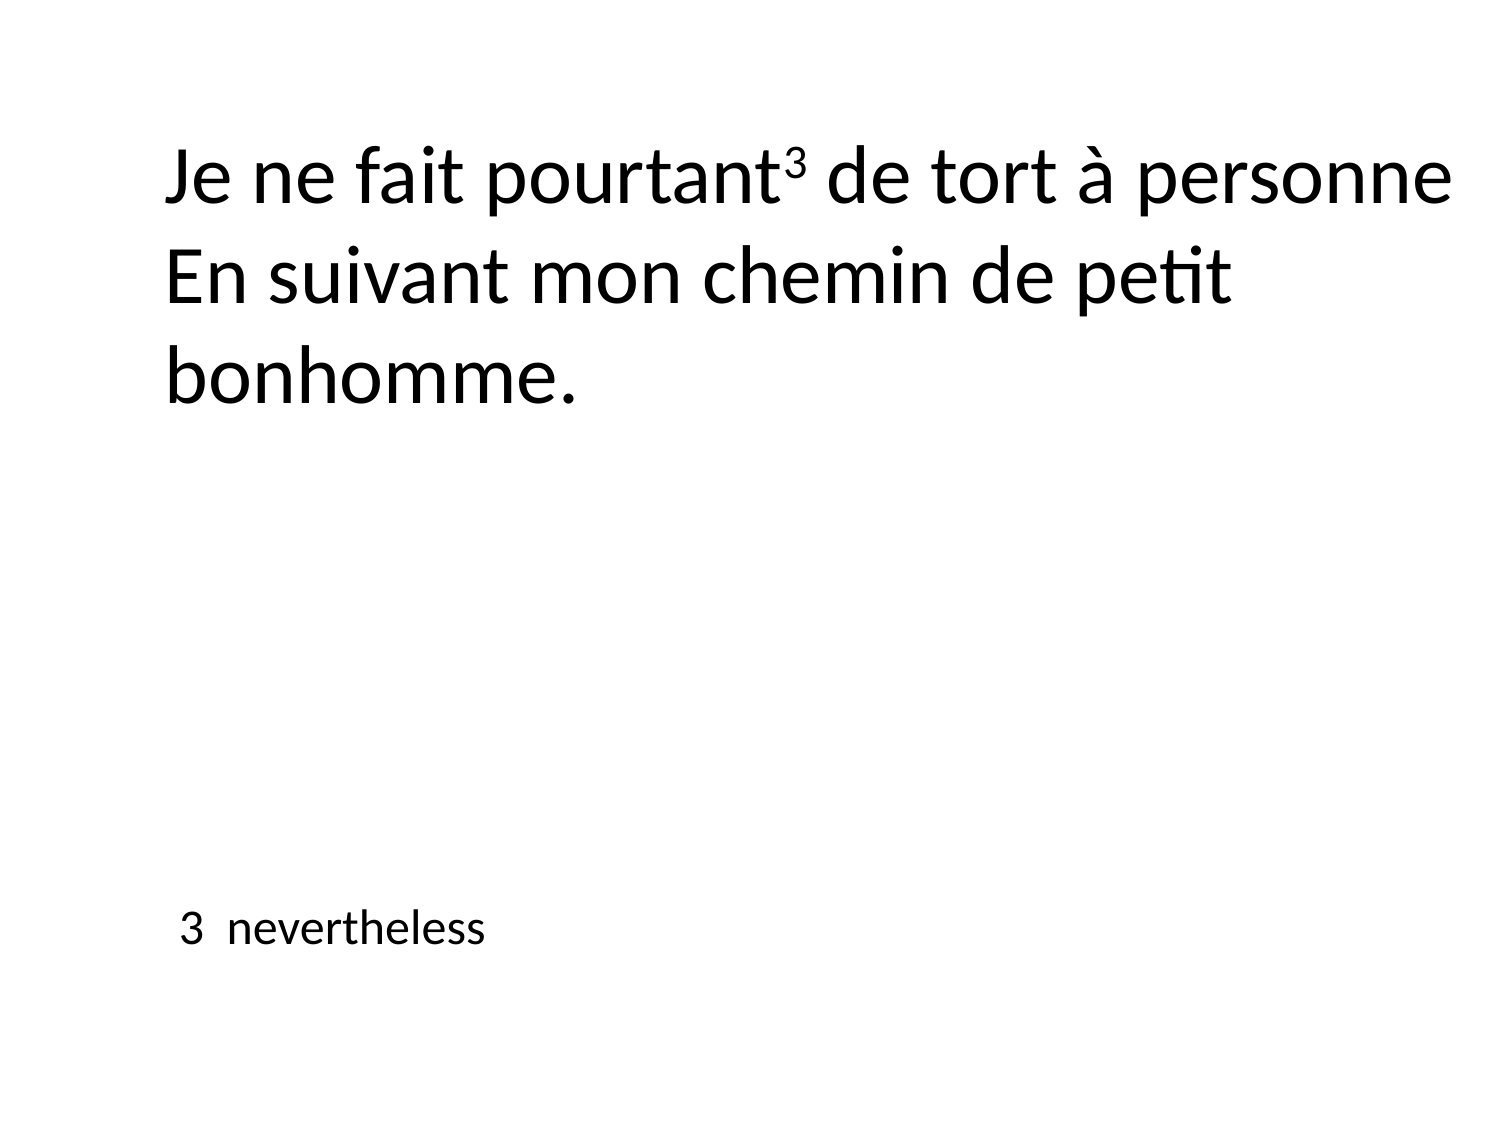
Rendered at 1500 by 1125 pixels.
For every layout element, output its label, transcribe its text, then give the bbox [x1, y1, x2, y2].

text_box 3 nevertheless [164, 887, 501, 963]
text_box Je ne fait pourtant3 de tort à personne En suivant mon chemin de petit bonhomme. [149, 112, 1500, 528]
